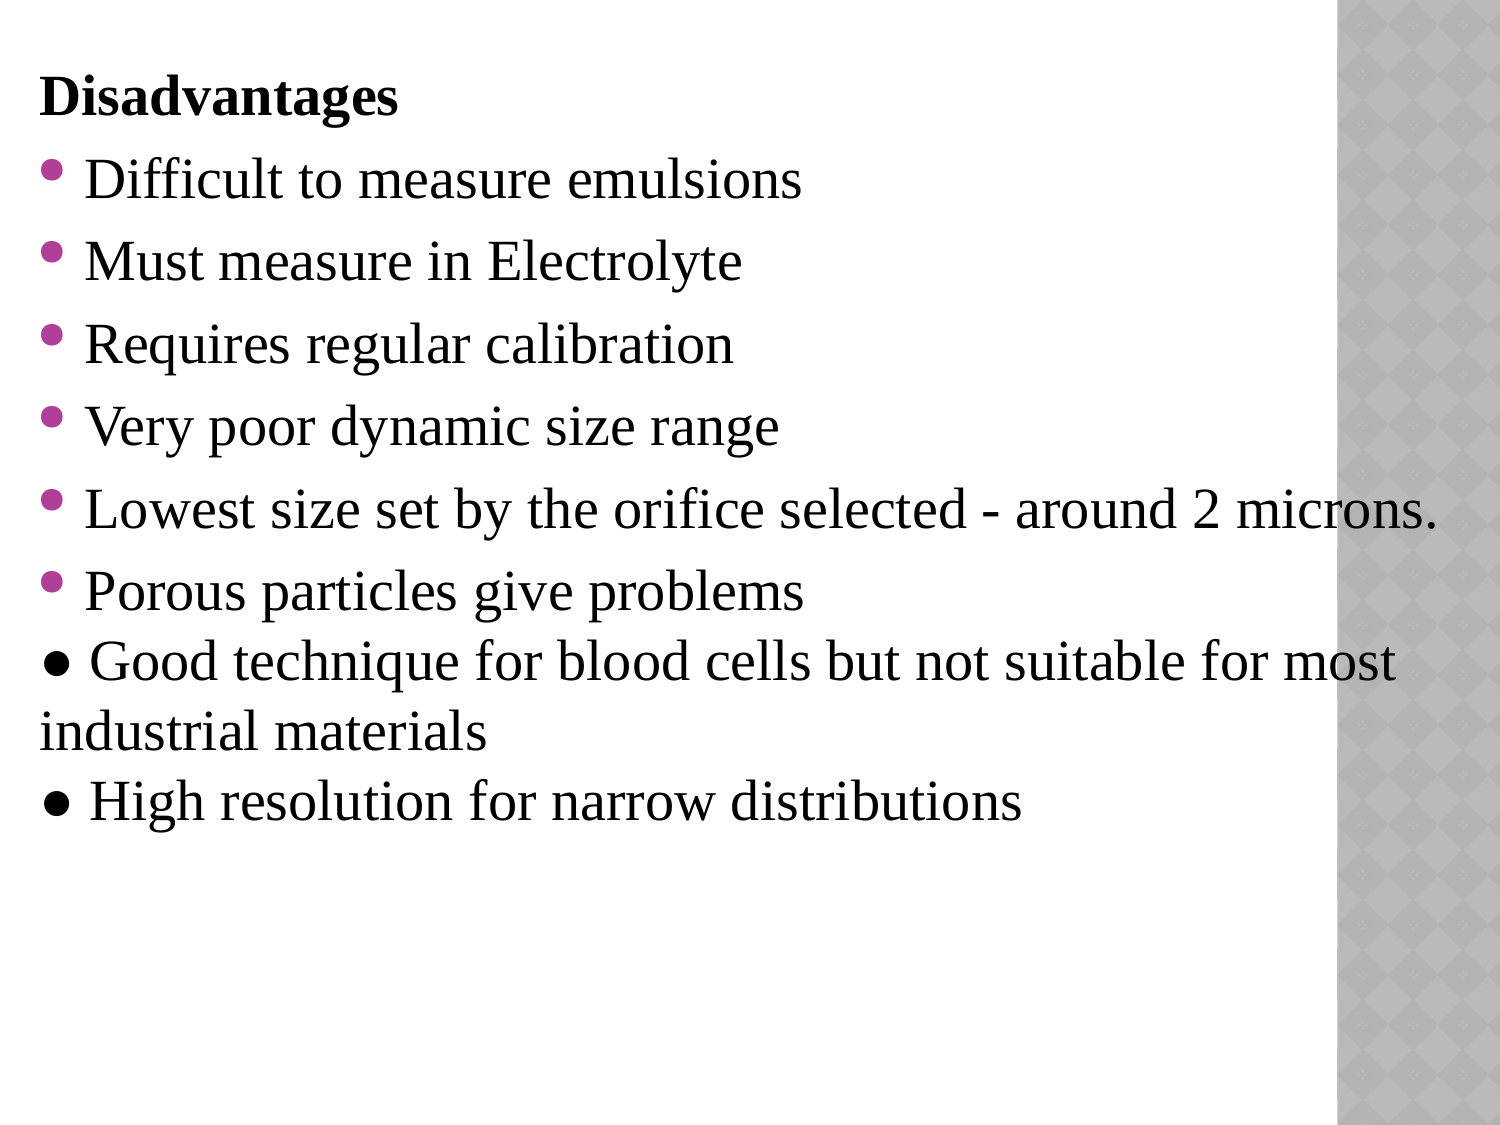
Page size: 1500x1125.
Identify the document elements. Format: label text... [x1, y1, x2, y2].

text_box Disadvantages Difficult to measure emulsions Must measure in Electrolyte Requires regular calibration Very poor dynamic size range Lowest size set by the orifice selected - around 2 microns. Porous particles give problems ● Good technique for blood cells but not suitable for most industrial materials ● High resolution for narrow distributions [24, 49, 1463, 938]
